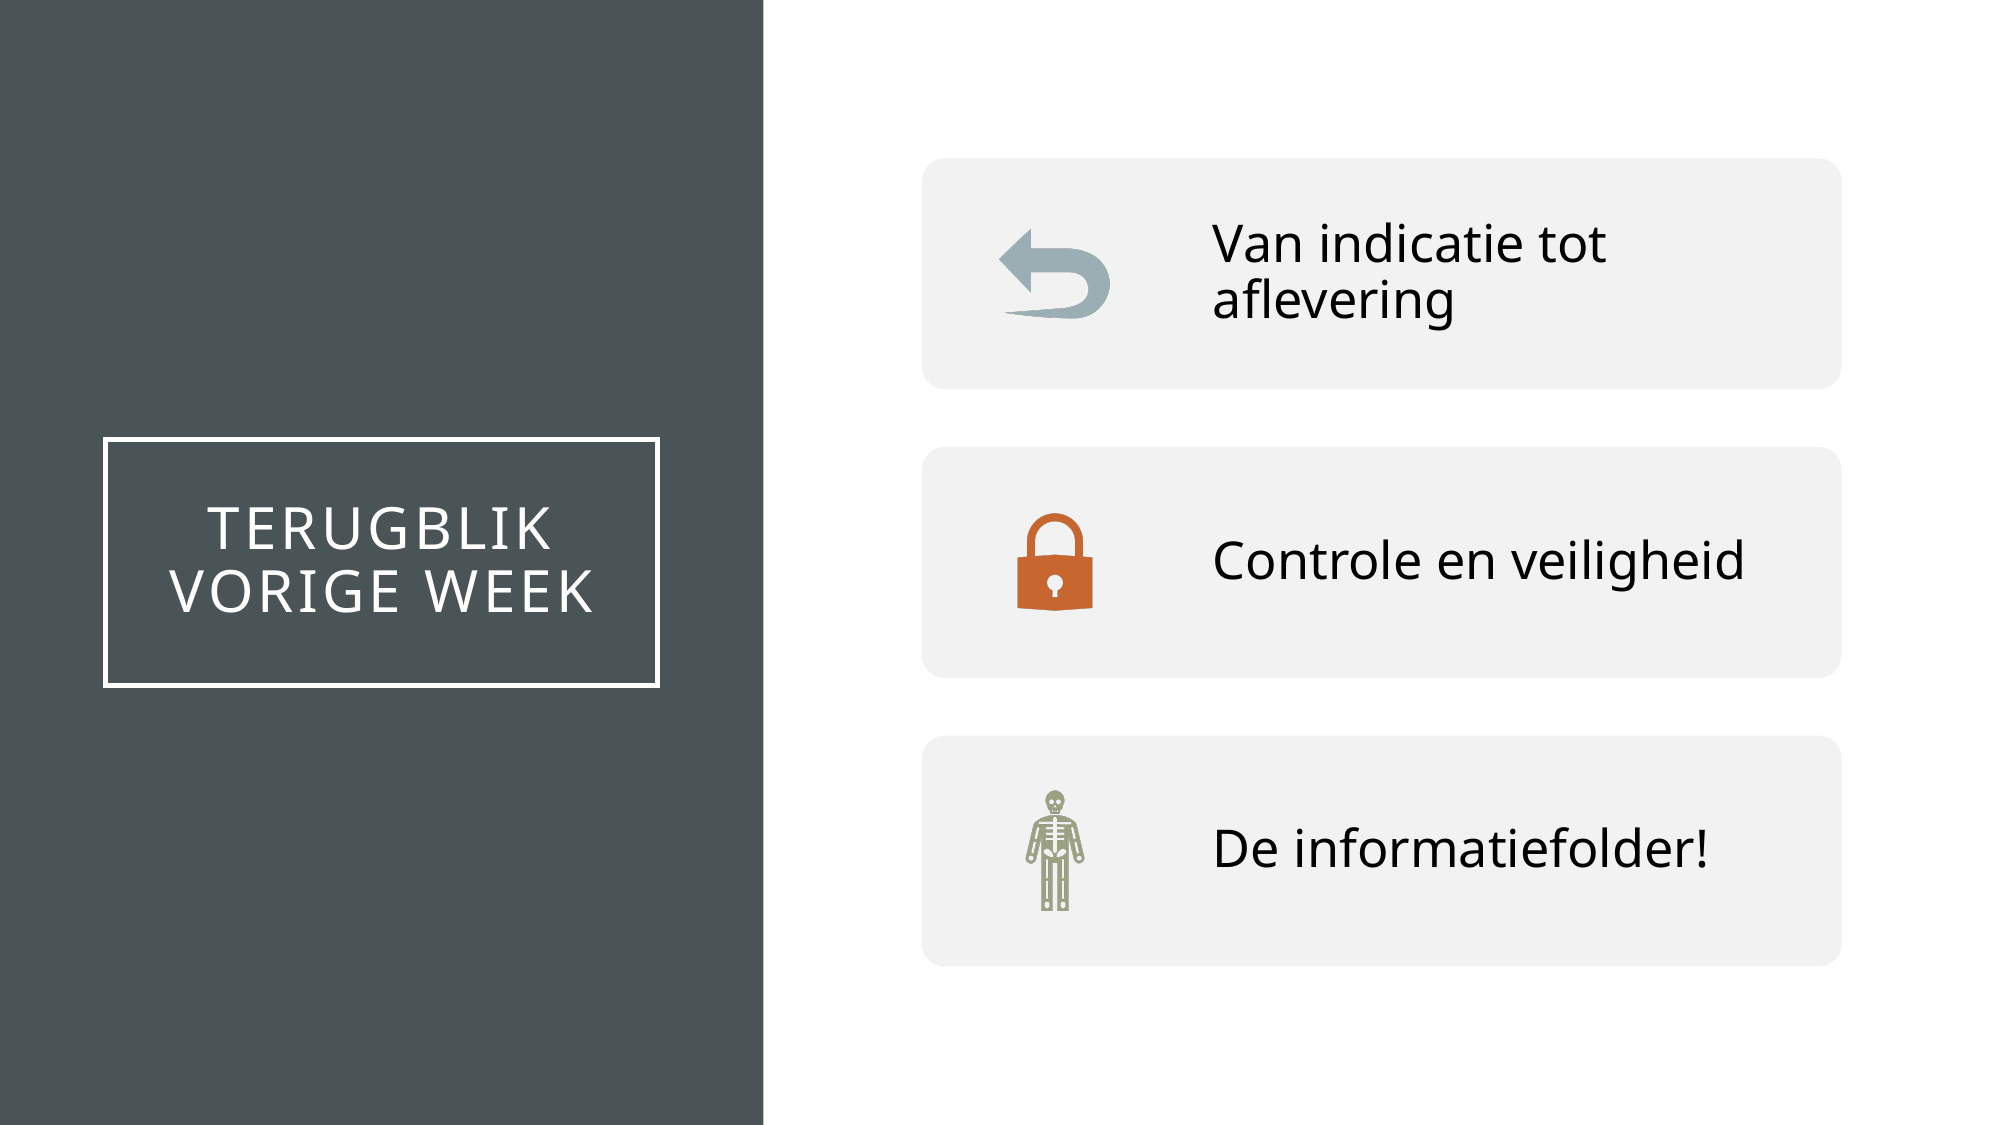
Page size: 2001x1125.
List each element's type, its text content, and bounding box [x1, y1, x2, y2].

text_box [764, 0, 2000, 1125]
title Terugblik vorige week [103, 437, 660, 688]
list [921, 158, 1842, 967]
text_box [0, 0, 764, 1125]
